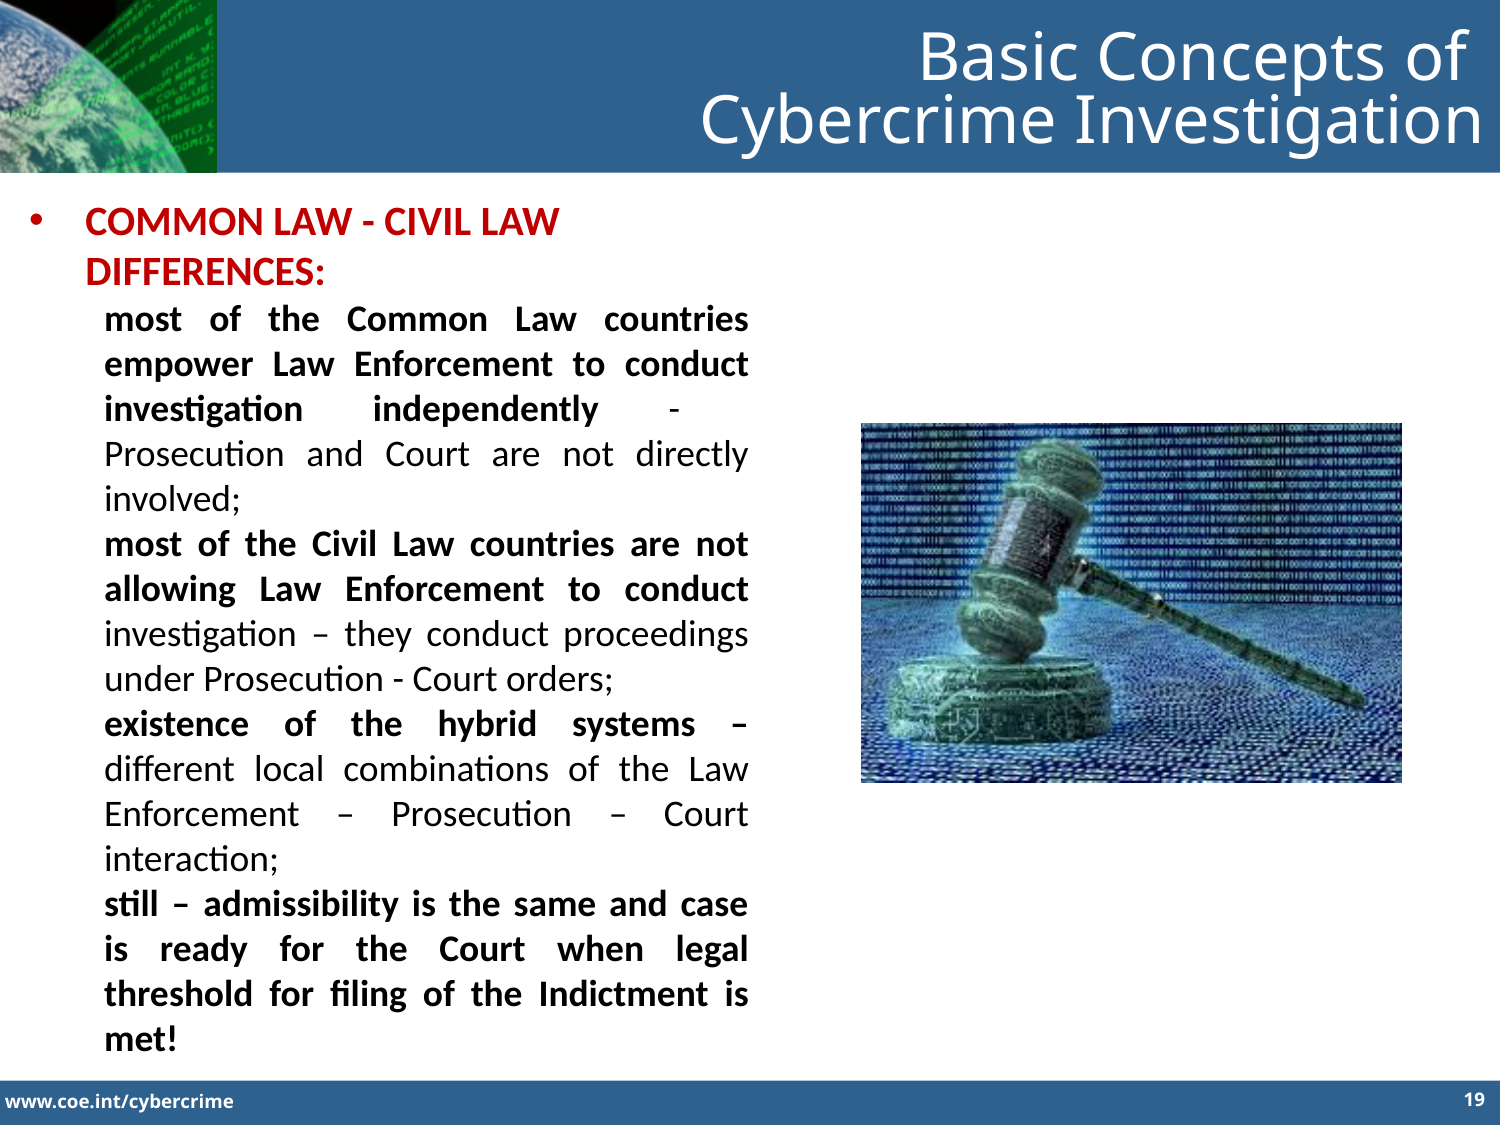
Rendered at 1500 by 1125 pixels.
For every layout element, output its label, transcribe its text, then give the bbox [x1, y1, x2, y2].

text_box Basic Concepts of Cybercrime Investigation [359, 16, 1500, 169]
picture [0, 1, 217, 173]
slide_number 19 [1149, 1079, 1500, 1125]
picture [861, 423, 1402, 783]
text_box COMMON LAW - CIVIL LAW DIFFERENCES: most of the Common Law countries empower Law Enforcement to conduct investigation independently - Prosecution and Court are not directly involved; most of the Civil Law countries are not allowing Law Enforcement to conduct investigation – they conduct proceedings under Prosecution - Court orders; existence of the hybrid systems – different local combinations of the Law Enforcement – Prosecution – Court interaction; still – admissibility is the same and case is ready for the Court when legal threshold for filing of the Indictment is met! [14, 186, 765, 1067]
